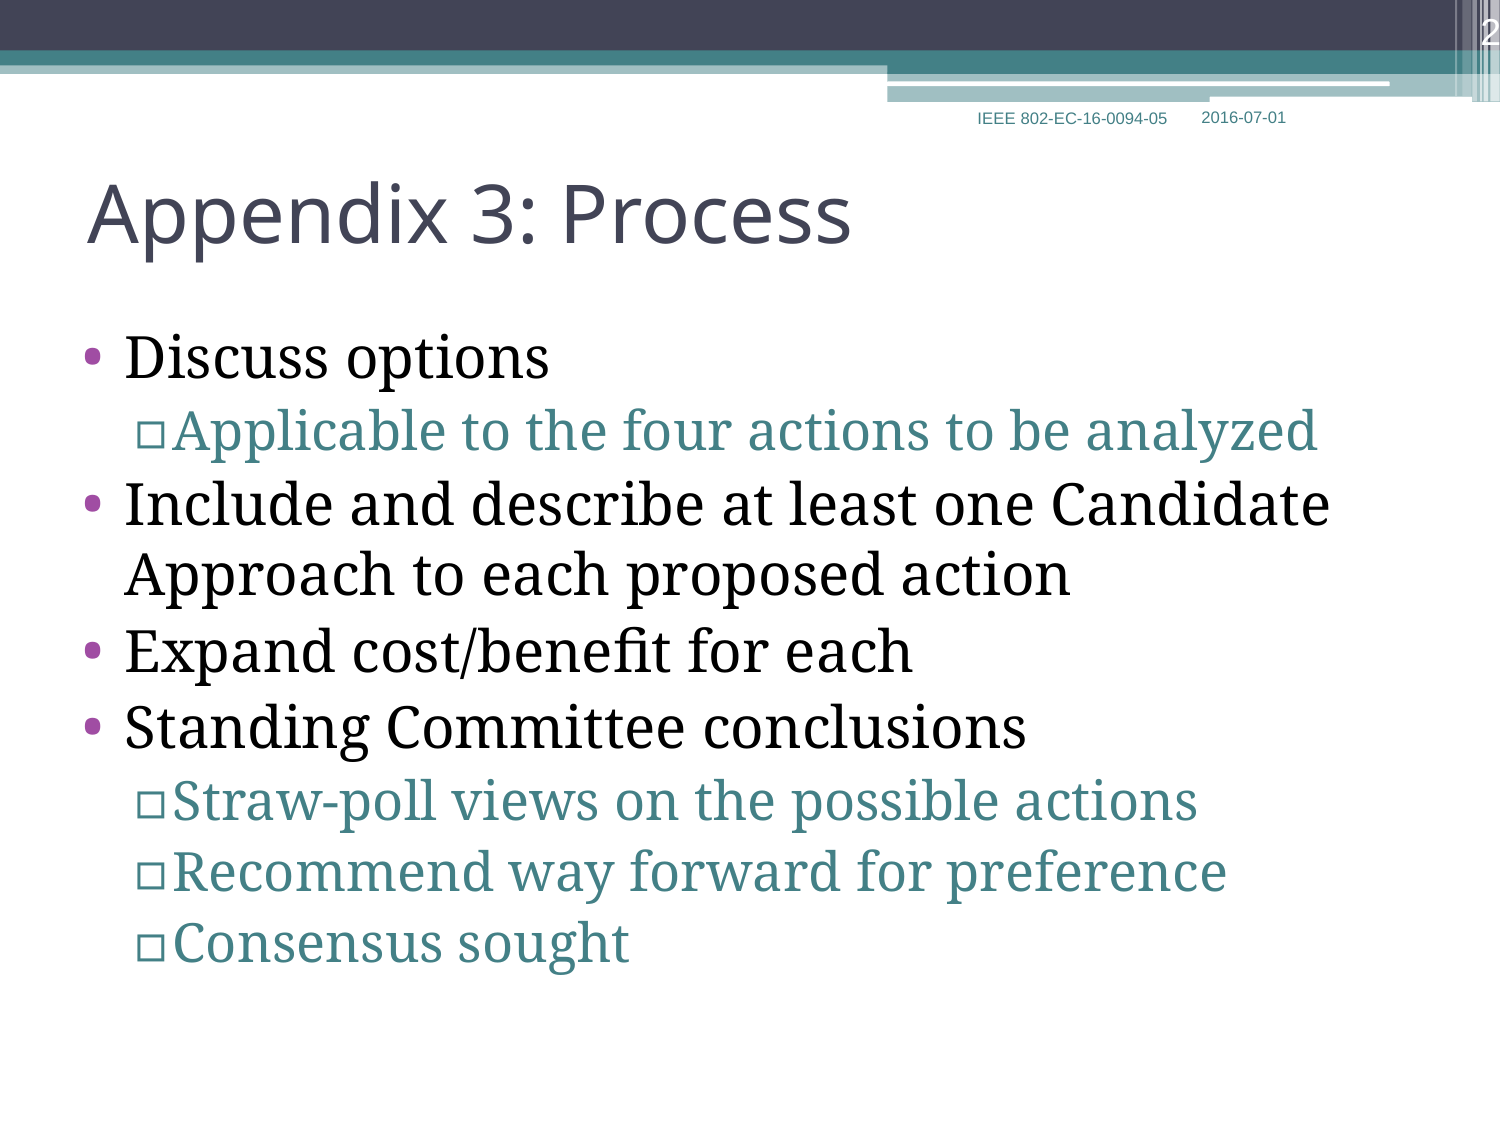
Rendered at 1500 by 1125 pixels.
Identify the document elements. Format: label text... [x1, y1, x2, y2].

text_box Appendix 3: Process [87, 162, 1357, 261]
text_box 28 [1343, 0, 1500, 61]
text_box Discuss options Applicable to the four actions to be analyzed Include and describe at least one Candidate Approach to each proposed action Expand cost/benefit for each Standing Committee conclusions Straw-poll views on the possible actions Recommend way forward for preference Consensus sought [49, 312, 1400, 1022]
